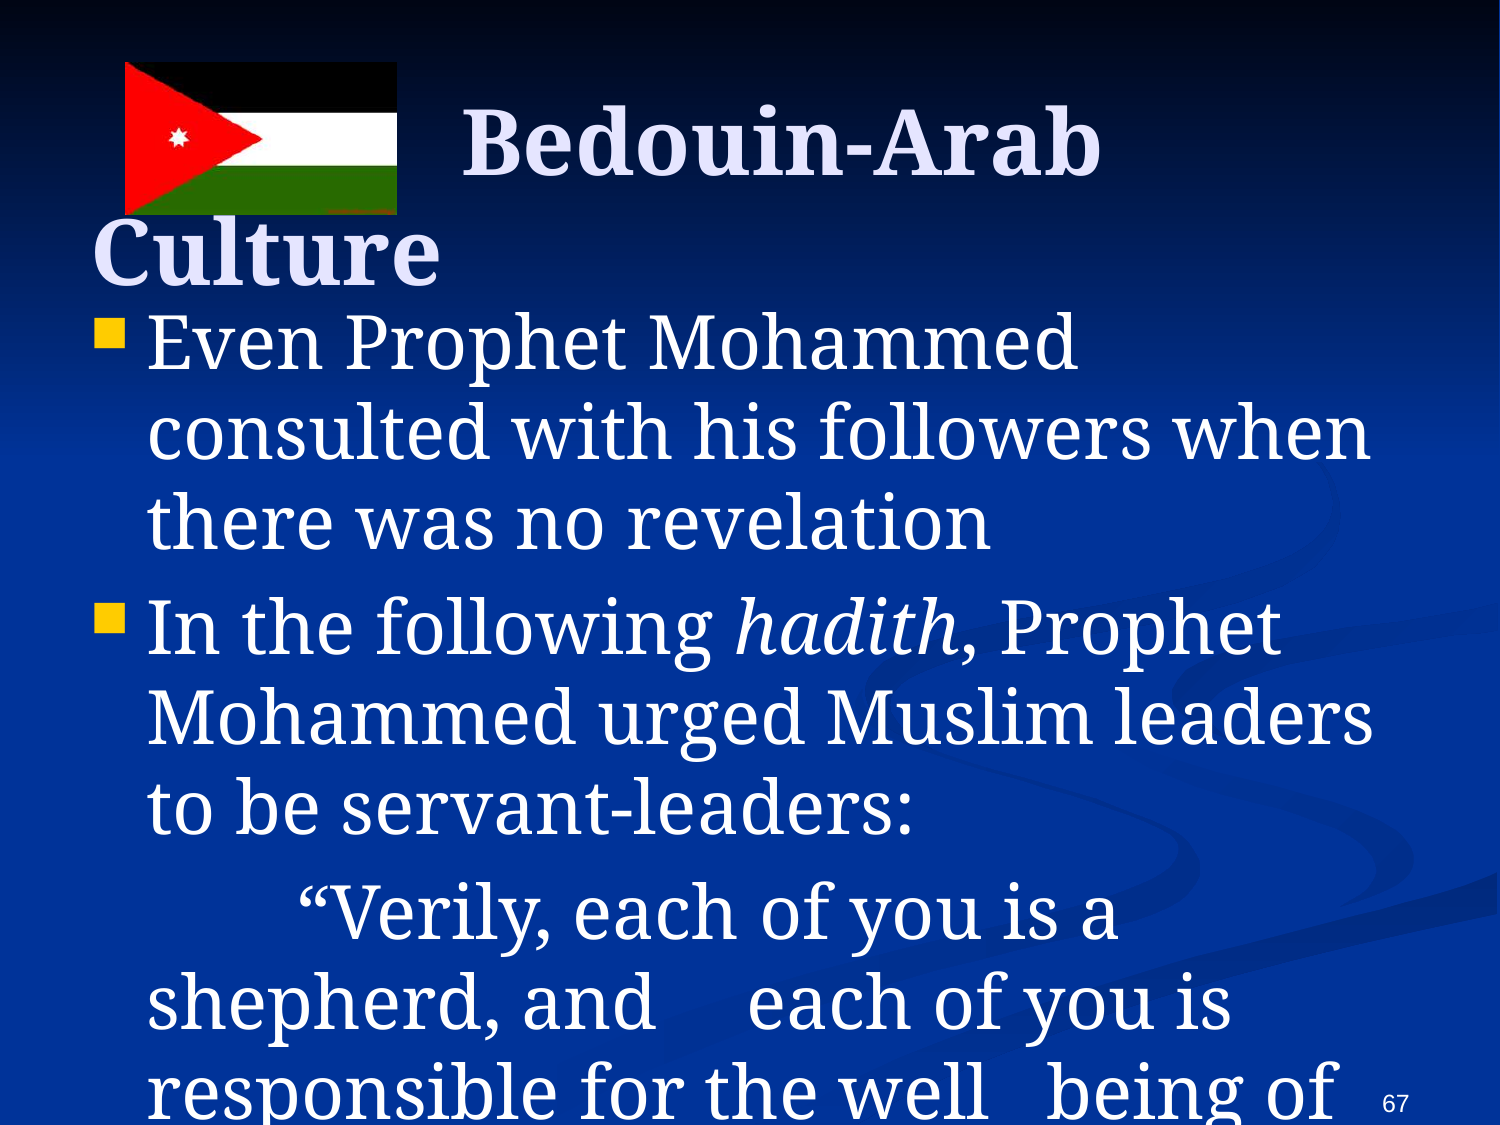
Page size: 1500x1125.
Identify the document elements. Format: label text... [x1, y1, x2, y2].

slide_number 67 [162, 1074, 1426, 1125]
picture [124, 62, 398, 215]
list Even Prophet Mohammed consulted with his followers when there was no revelation In the following hadith, Prophet Mohammed urged Muslim leaders to be servant-leaders: “Verily, each of you is a shepherd, and each of you is responsible for the well being of the flock.” [74, 287, 1426, 1051]
title Bedouin-Arab Culture [74, 44, 1426, 233]
